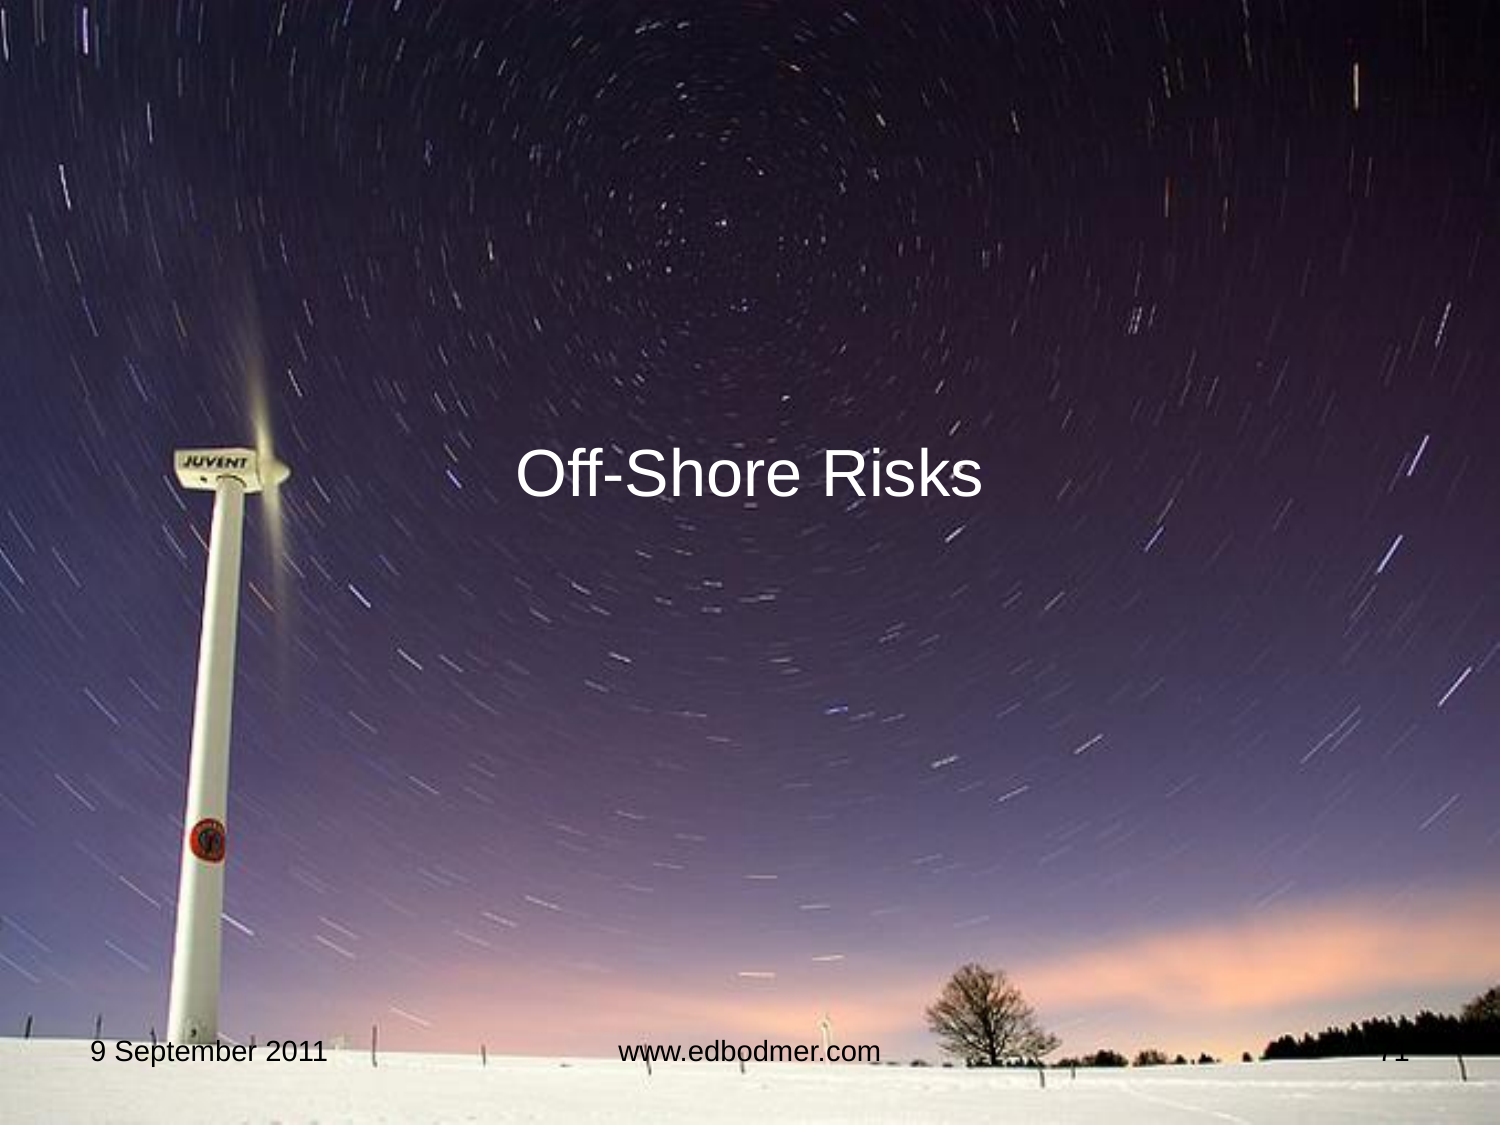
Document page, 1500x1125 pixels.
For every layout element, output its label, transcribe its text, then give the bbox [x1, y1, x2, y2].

slide_number 71 [1074, 1024, 1426, 1103]
footer www.edbodmer.com [512, 1024, 988, 1103]
title Off-Shore Risks [112, 349, 1388, 591]
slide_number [74, 1024, 426, 1103]
picture [0, 0, 1500, 1125]
